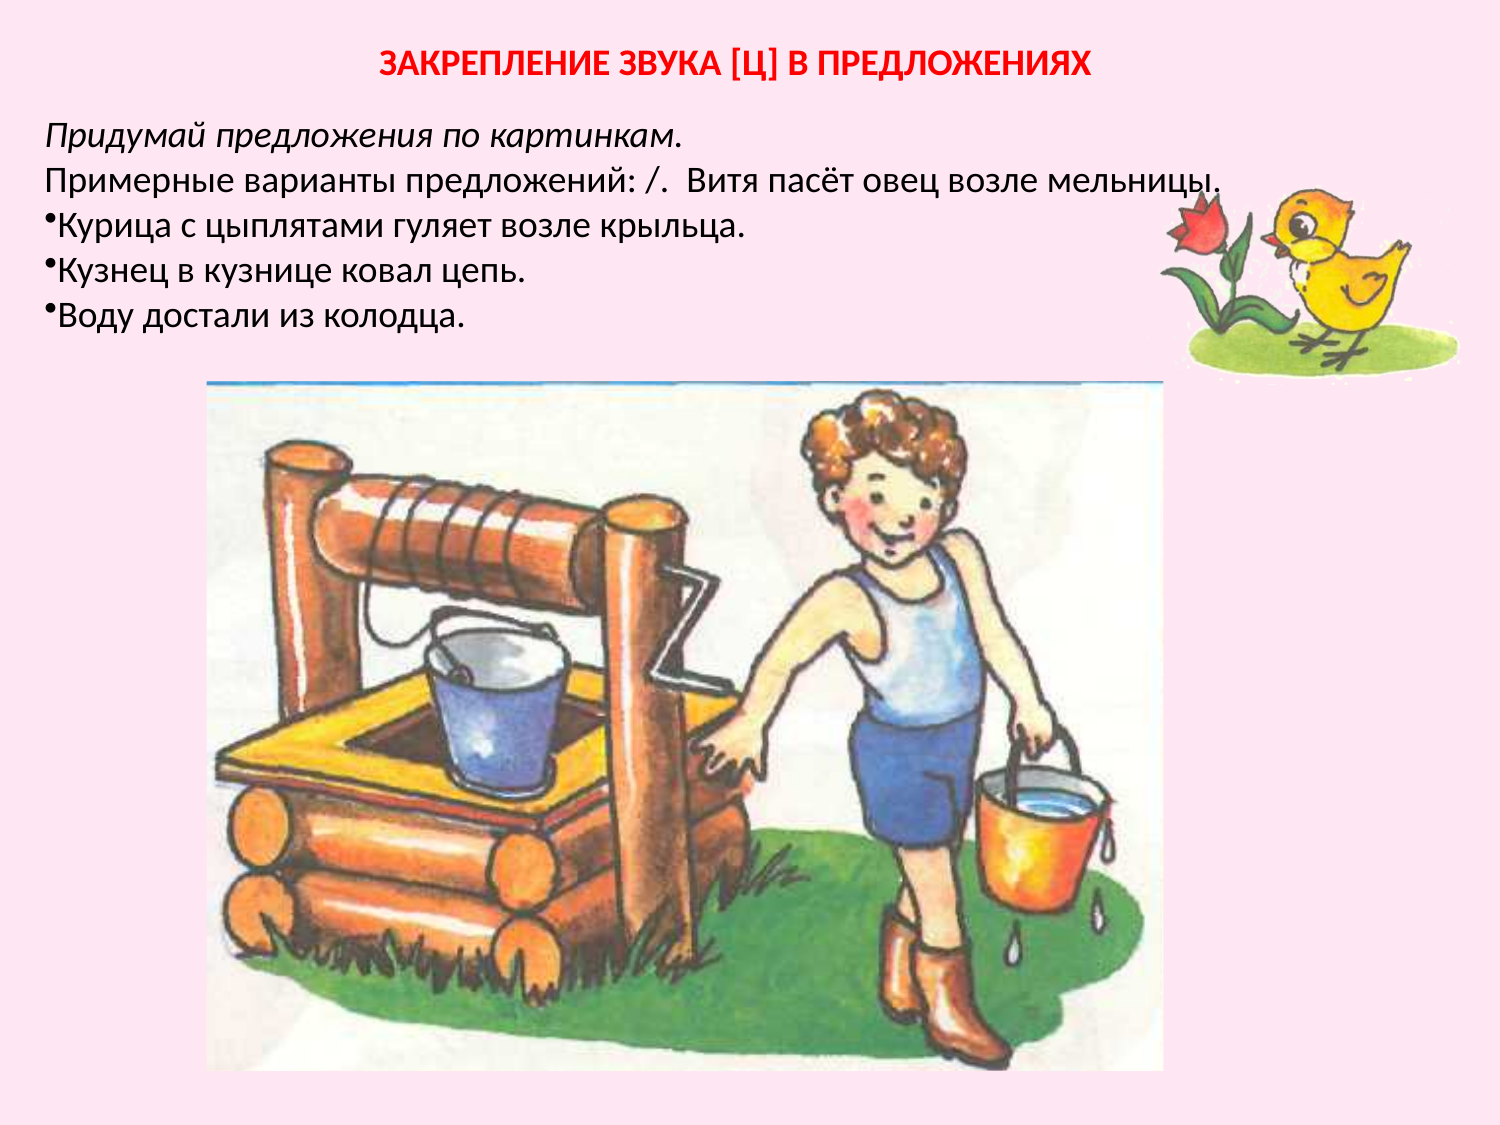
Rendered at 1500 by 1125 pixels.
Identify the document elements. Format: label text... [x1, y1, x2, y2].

text_box Придумай предложения по картинкам. Примерные варианты предложений: /. Витя пасёт овец возле мельницы. Курица с цыплятами гуляет возле крыльца. Кузнец в кузнице ковал цепь. Воду достали из колодца. [29, 102, 1329, 343]
picture [206, 160, 1473, 1071]
text_box ЗАКРЕПЛЕНИЕ ЗВУКА [Ц] В ПРЕДЛОЖЕНИЯХ [364, 30, 1108, 91]
